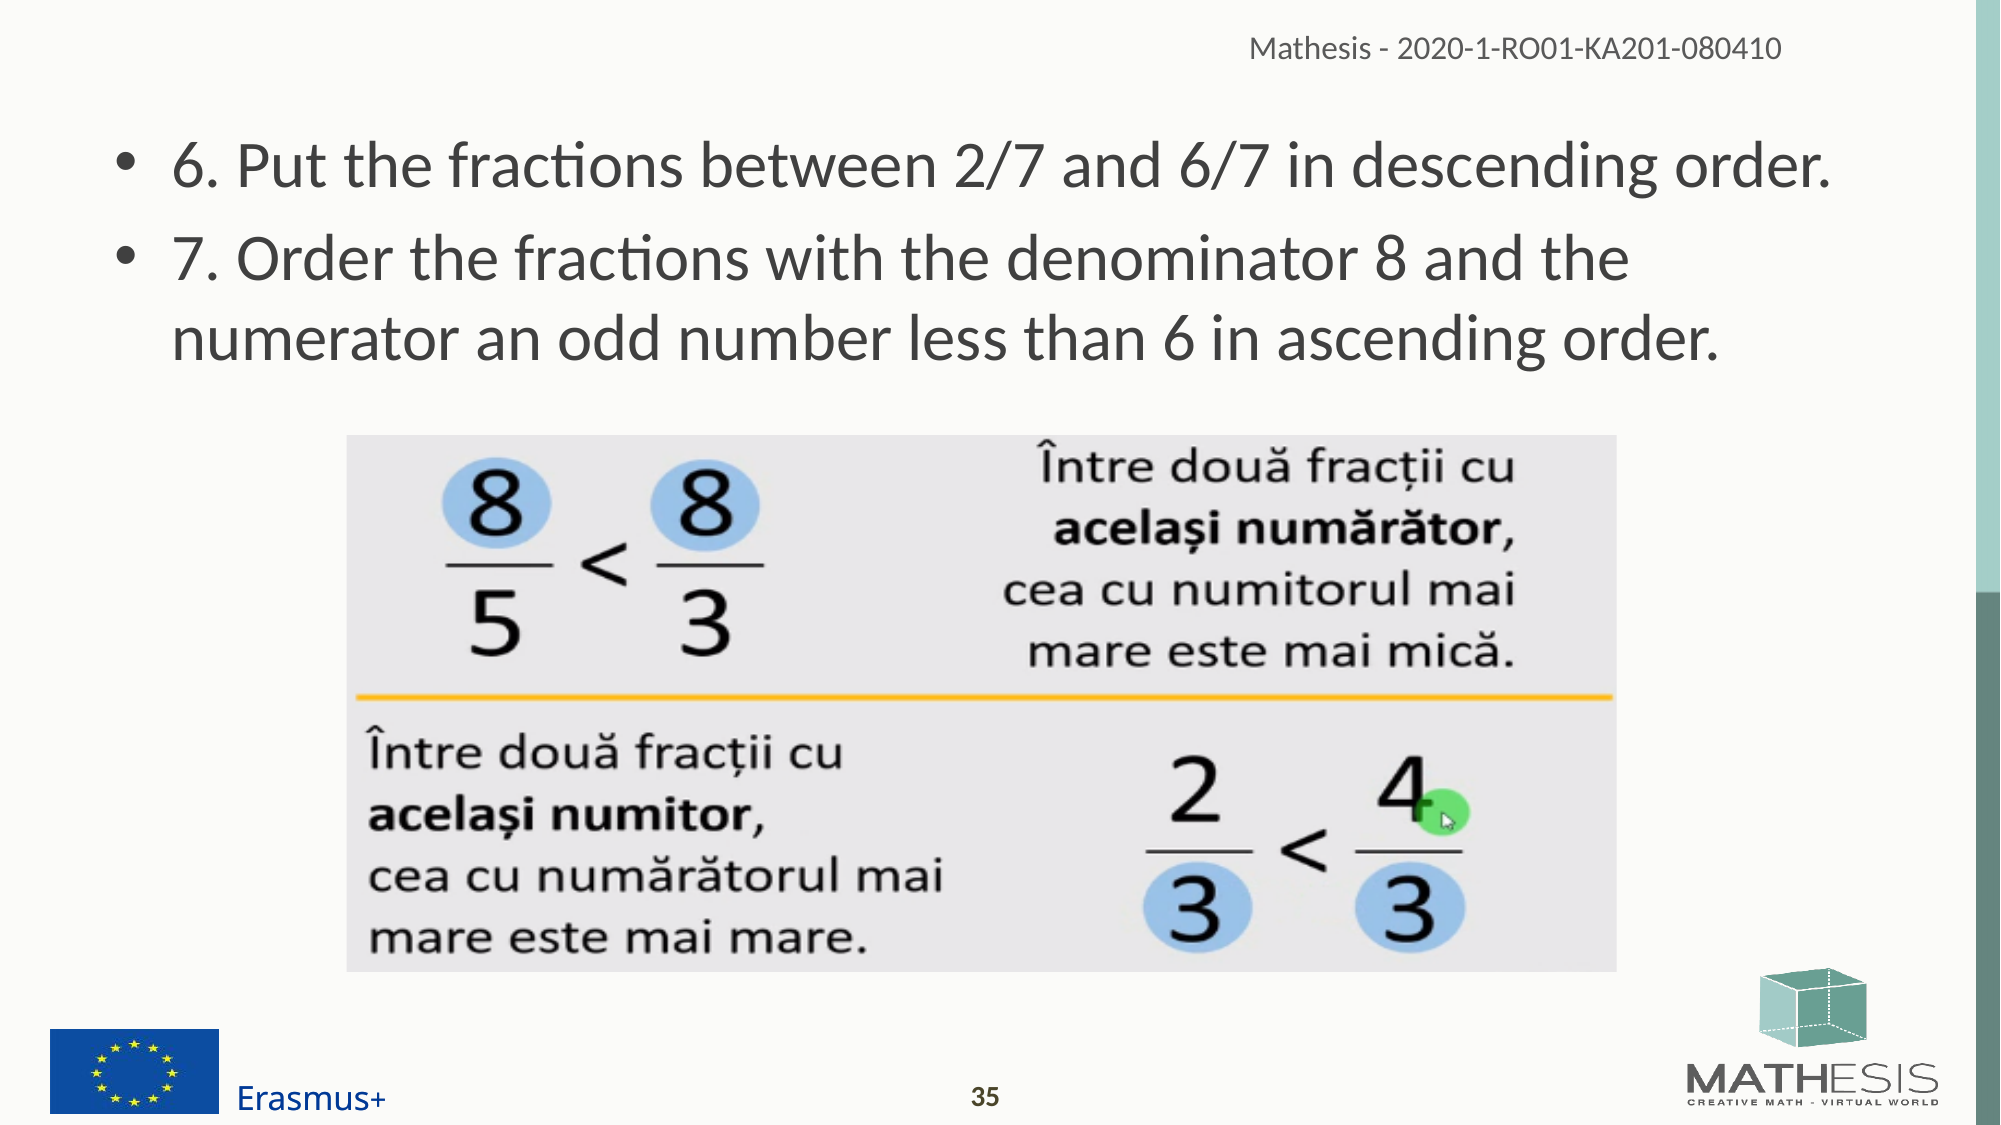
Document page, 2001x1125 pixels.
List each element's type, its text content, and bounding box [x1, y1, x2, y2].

picture [50, 1029, 219, 1114]
picture [346, 435, 1617, 973]
list 6. Put the fractions between 2/7 and 6/7 in descending order. 7. Order the fractions with the denominator 8 and the numerator an odd number less than 6 in ascending order. [99, 113, 1900, 1005]
